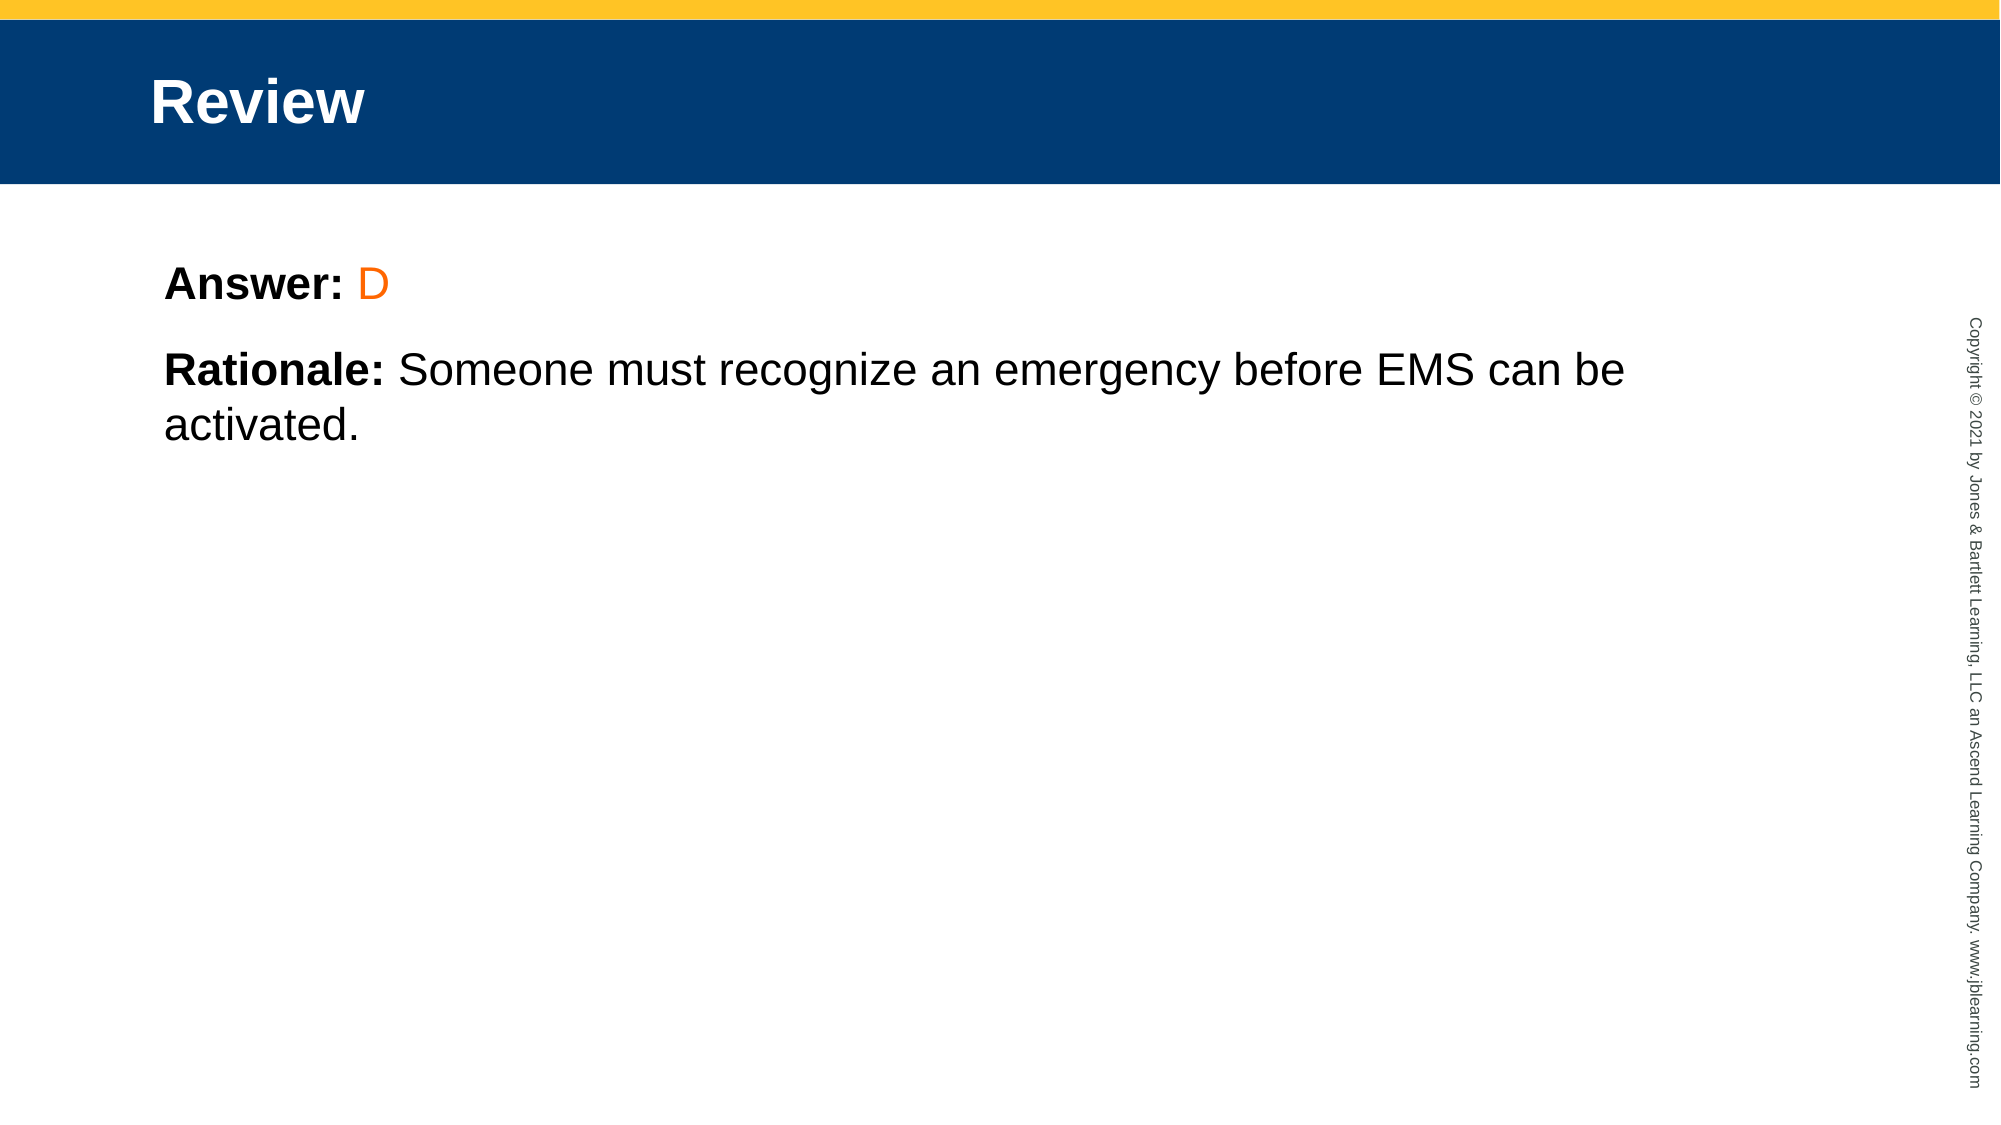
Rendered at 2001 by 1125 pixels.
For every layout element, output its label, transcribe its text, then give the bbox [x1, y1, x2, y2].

list Answer: D Rationale: Someone must recognize an emergency before EMS can be activated. [148, 245, 1849, 1034]
title Review [0, 19, 2000, 185]
